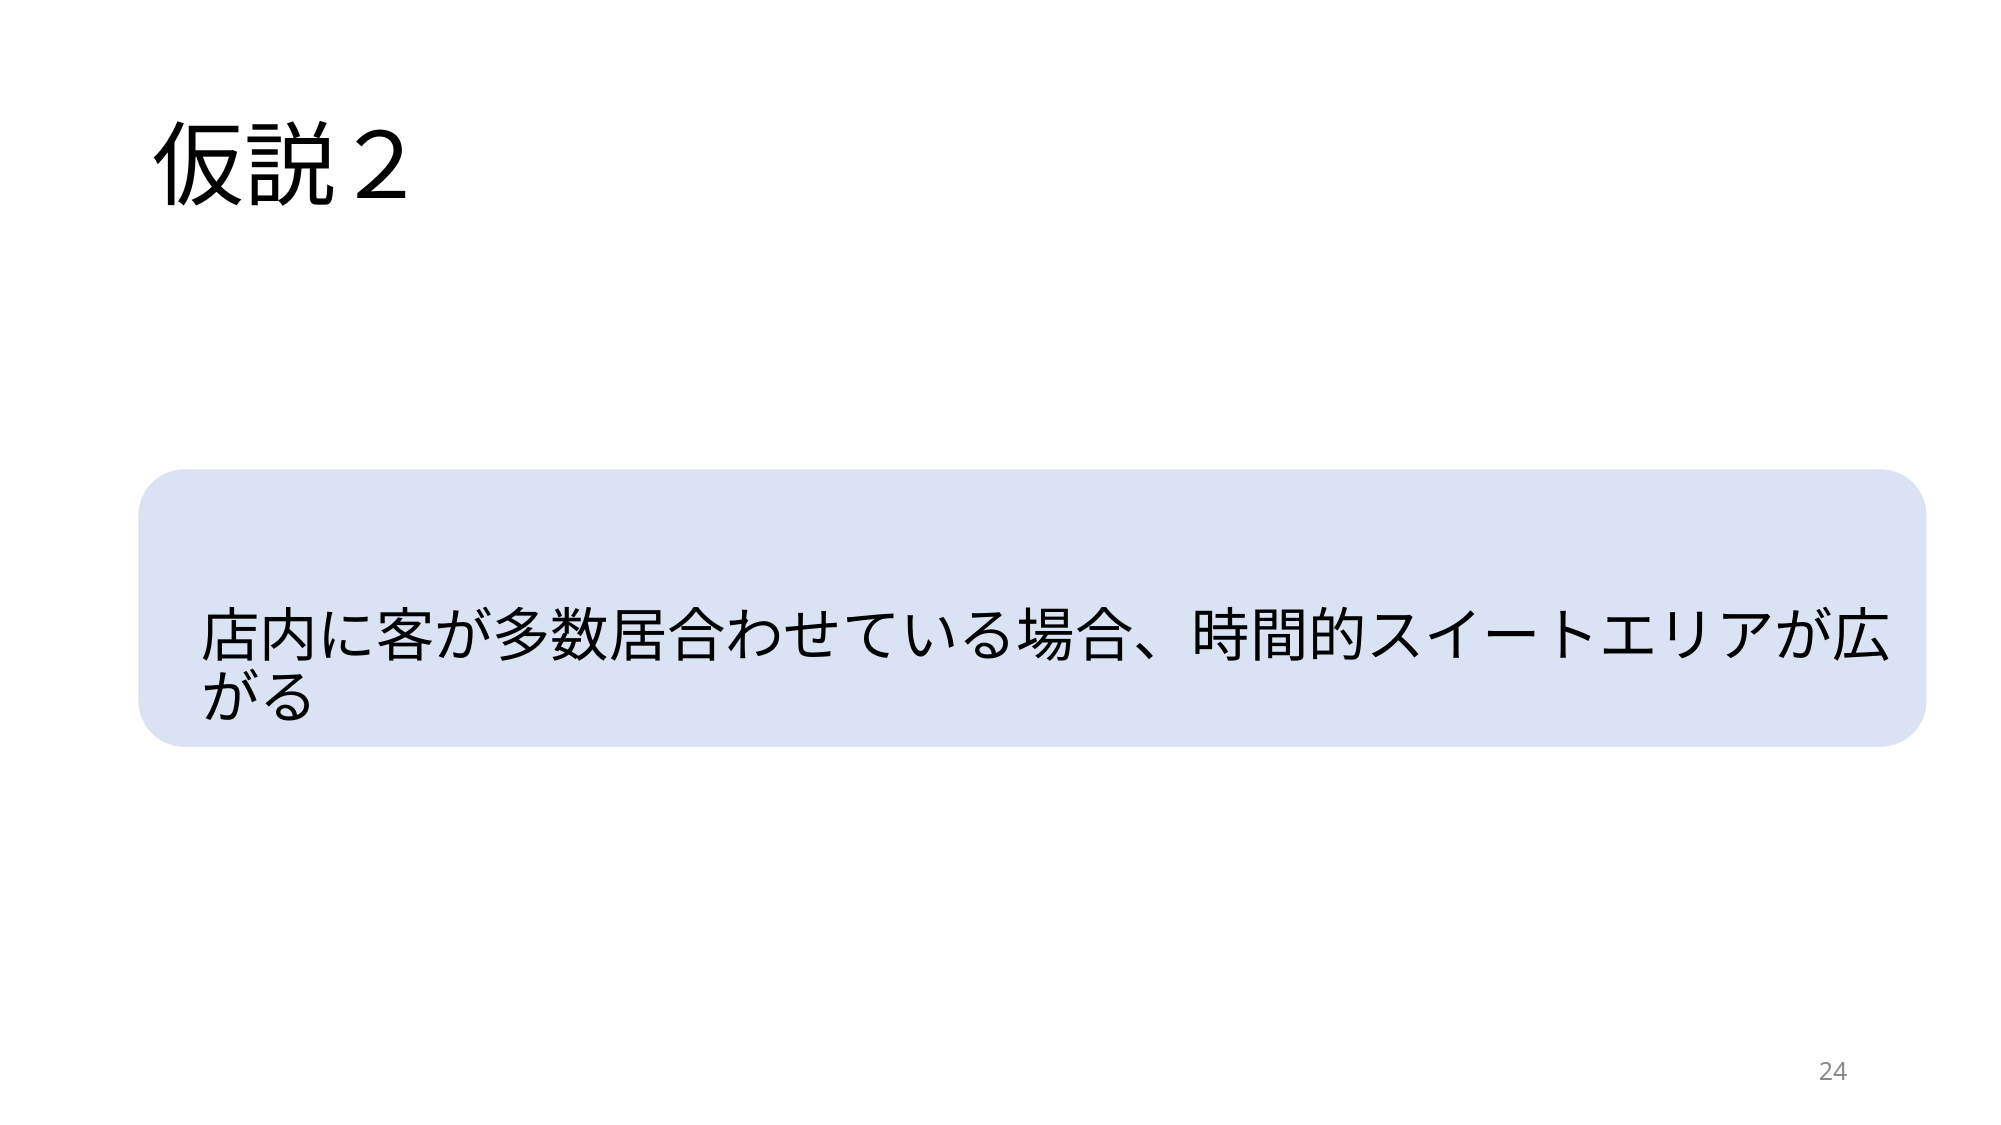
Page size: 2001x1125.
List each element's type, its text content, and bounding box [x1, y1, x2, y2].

text_box [136, 467, 1929, 749]
list 店内に客が多数居合わせている場合、時間的スイートエリアが広がる [186, 507, 1912, 1125]
title 仮説２ [137, 59, 1863, 278]
slide_number 24 [1412, 1042, 1863, 1103]
